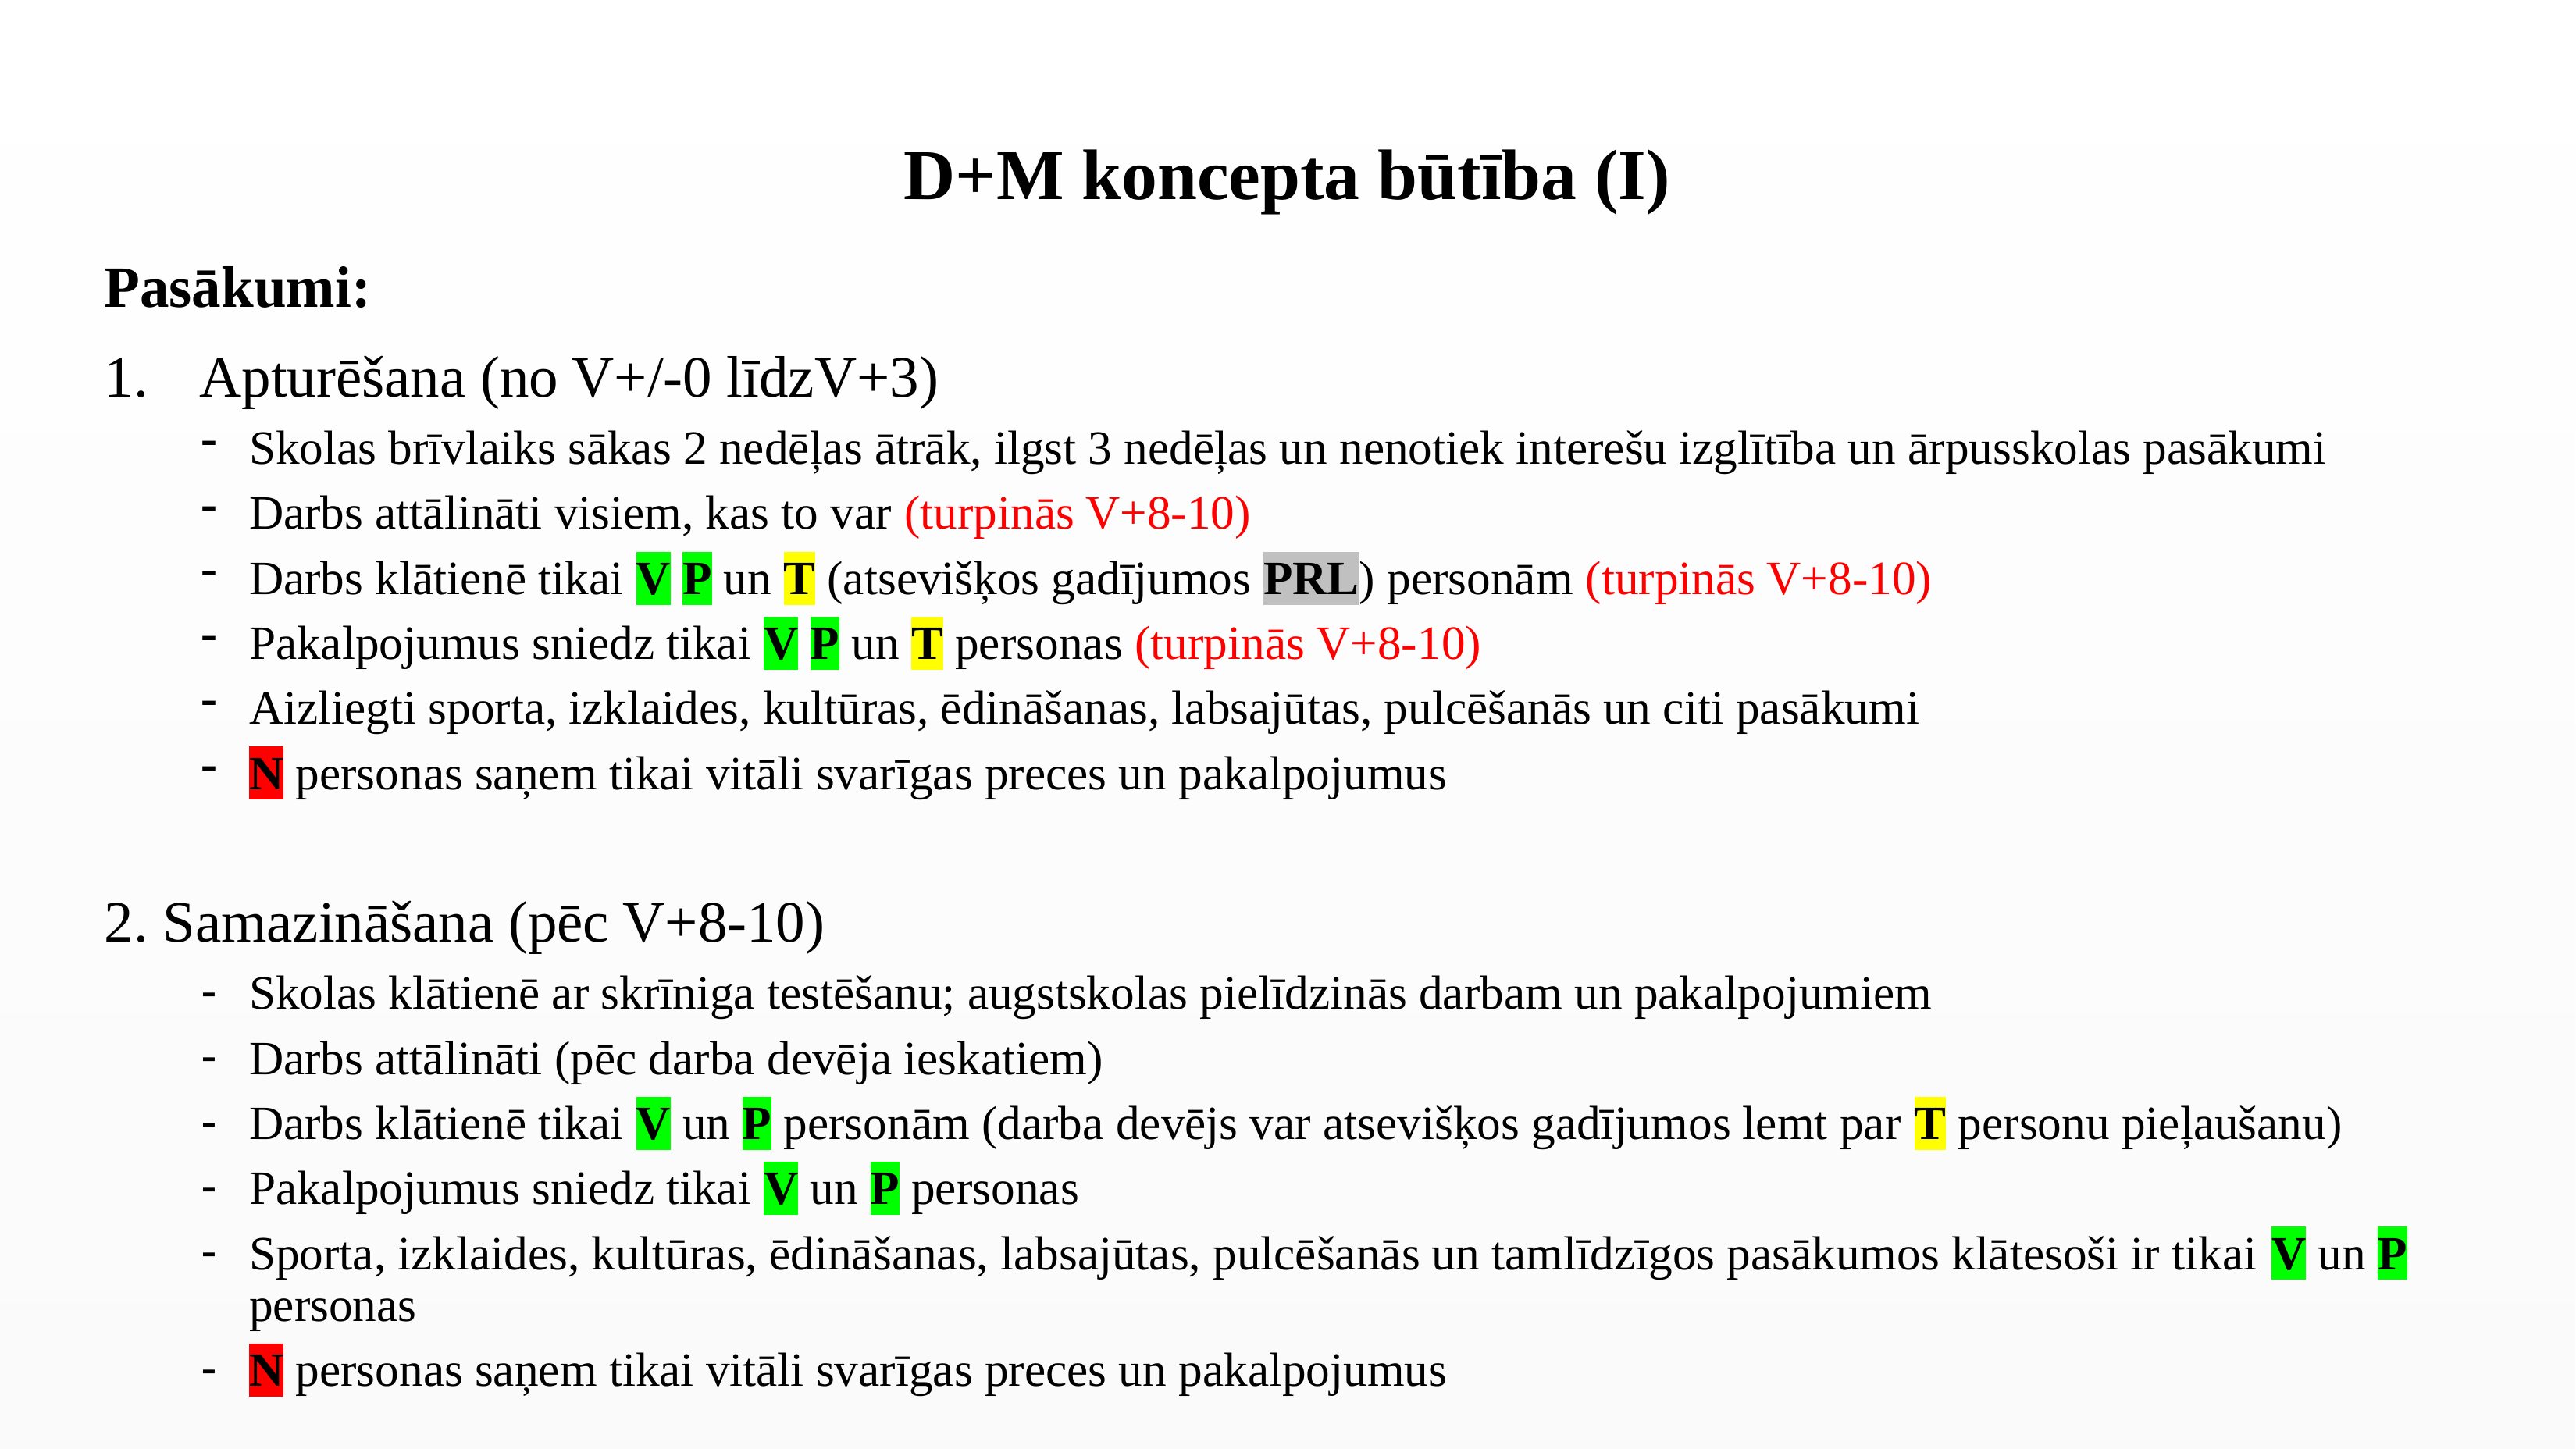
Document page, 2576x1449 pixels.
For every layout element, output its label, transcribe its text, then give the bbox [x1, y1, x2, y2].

title D+M koncepta būtība (I) [176, 77, 2399, 250]
list Pasākumi: Apturēšana (no V+/-0 līdzV+3) Skolas brīvlaiks sākas 2 nedēļas ātrāk, ilgst 3 nedēļas un nenotiek interešu izglītība un ārpusskolas pasākumi Darbs attālināti visiem, kas to var (turpinās V+8-10) Darbs klātienē tikai V P un T (atsevišķos gadījumos PRL) personām (turpinās V+8-10) Pakalpojumus sniedz tikai V P un T personas (turpinās V+8-10) Aizliegti sporta, izklaides, kultūras, ēdināšanas, labsajūtas, pulcēšanās un citi pasākumi N personas saņem tikai vitāli svarīgas preces un pakalpojumus 2. Samazināšana (pēc V+8-10) Skolas klātienē ar skrīniga testēšanu; augstskolas pielīdzinās darbam un pakalpojumiem Darbs attālināti (pēc darba devēja ieskatiem) Darbs klātienē tikai V un P personām (darba devējs var atsevišķos gadījumos lemt par T personu pieļaušanu) Pakalpojumus sniedz tikai V un P personas Sporta, izklaides, kultūras, ēdināšanas, labsajūtas, pulcēšanās un tamlīdzīgos pasākumos klātesoši ir tikai V un P personas N personas saņem tikai vitāli svarīgas preces un pakalpojumus [92, 250, 2507, 1449]
